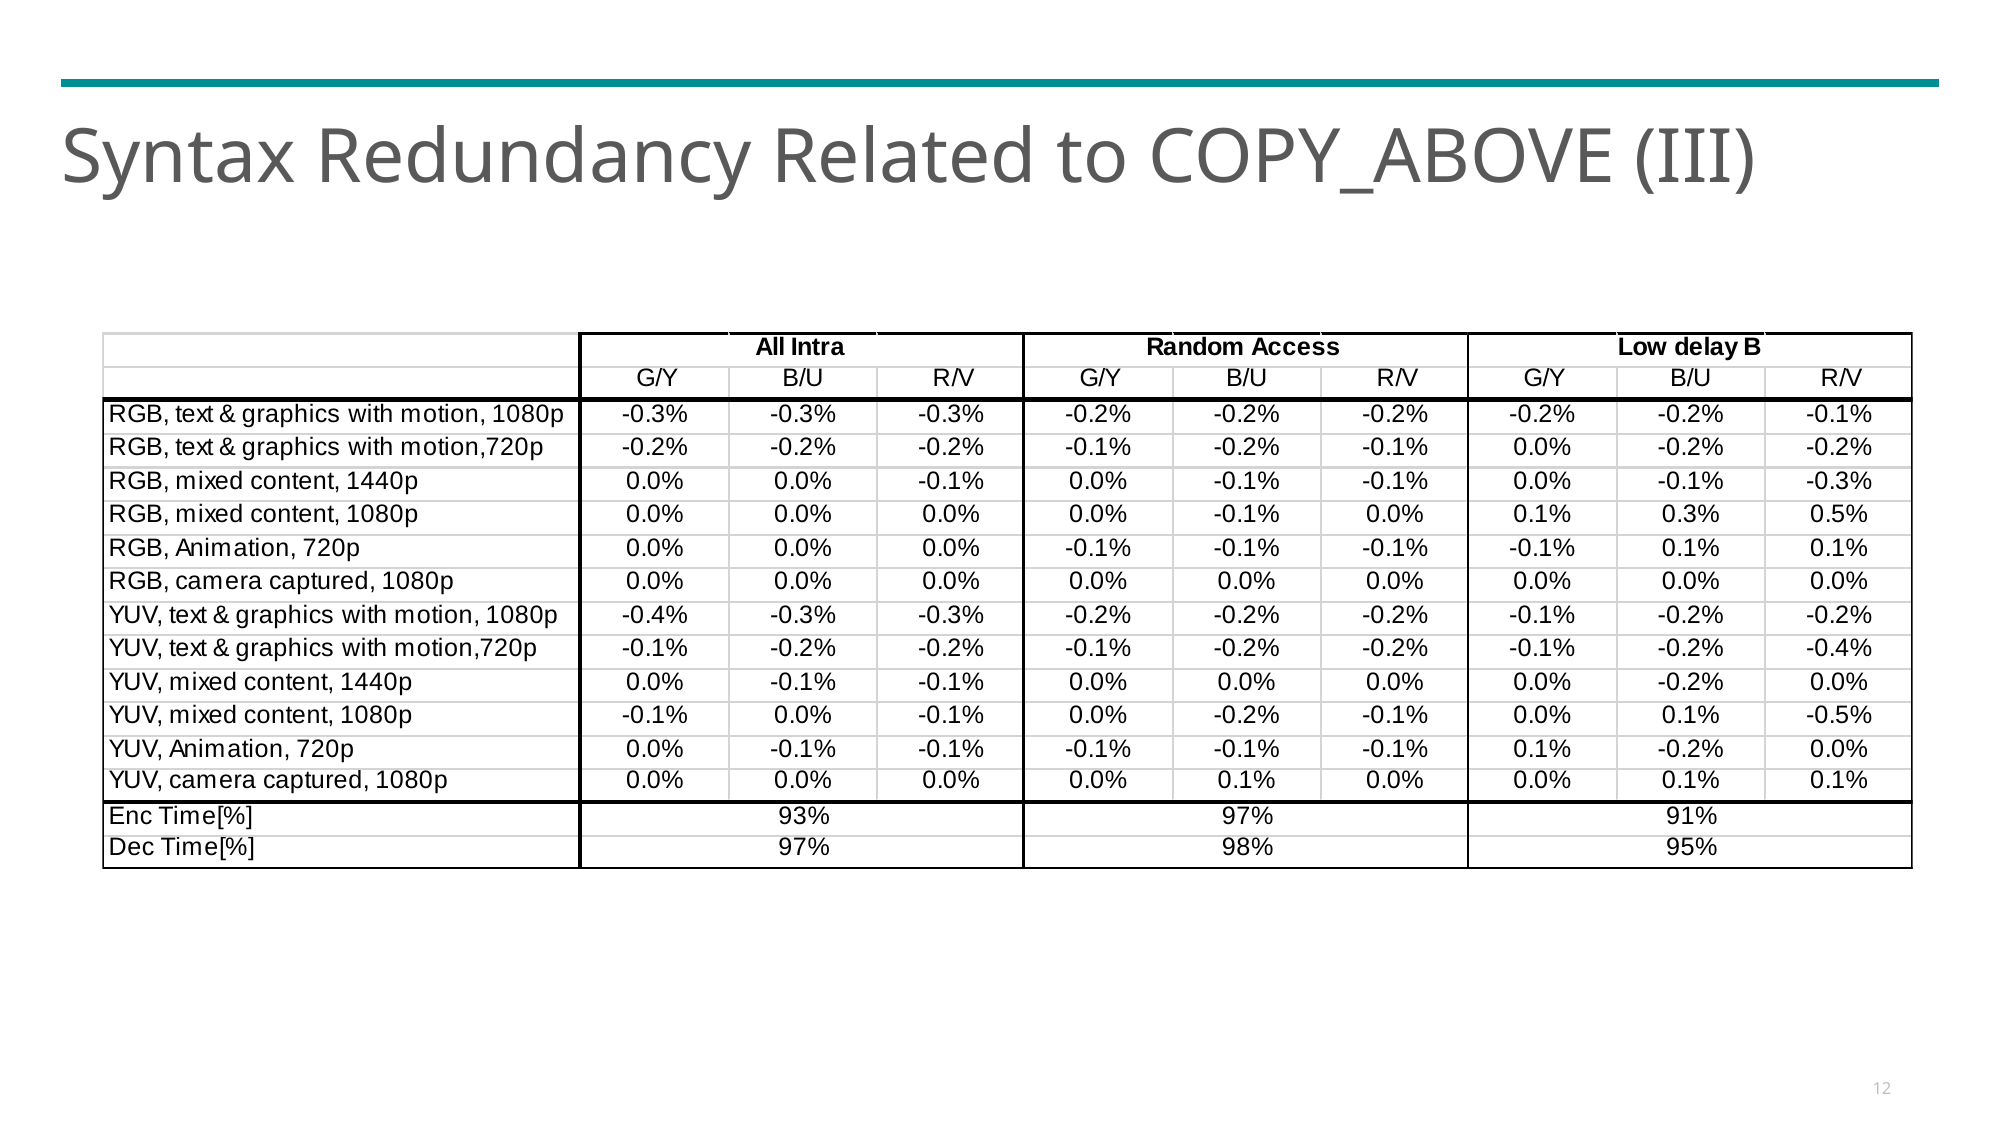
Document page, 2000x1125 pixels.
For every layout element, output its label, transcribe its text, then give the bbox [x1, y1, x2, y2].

picture [101, 331, 1916, 872]
title Syntax Redundancy Related to COPY_ABOVE (III) [46, 120, 1922, 205]
